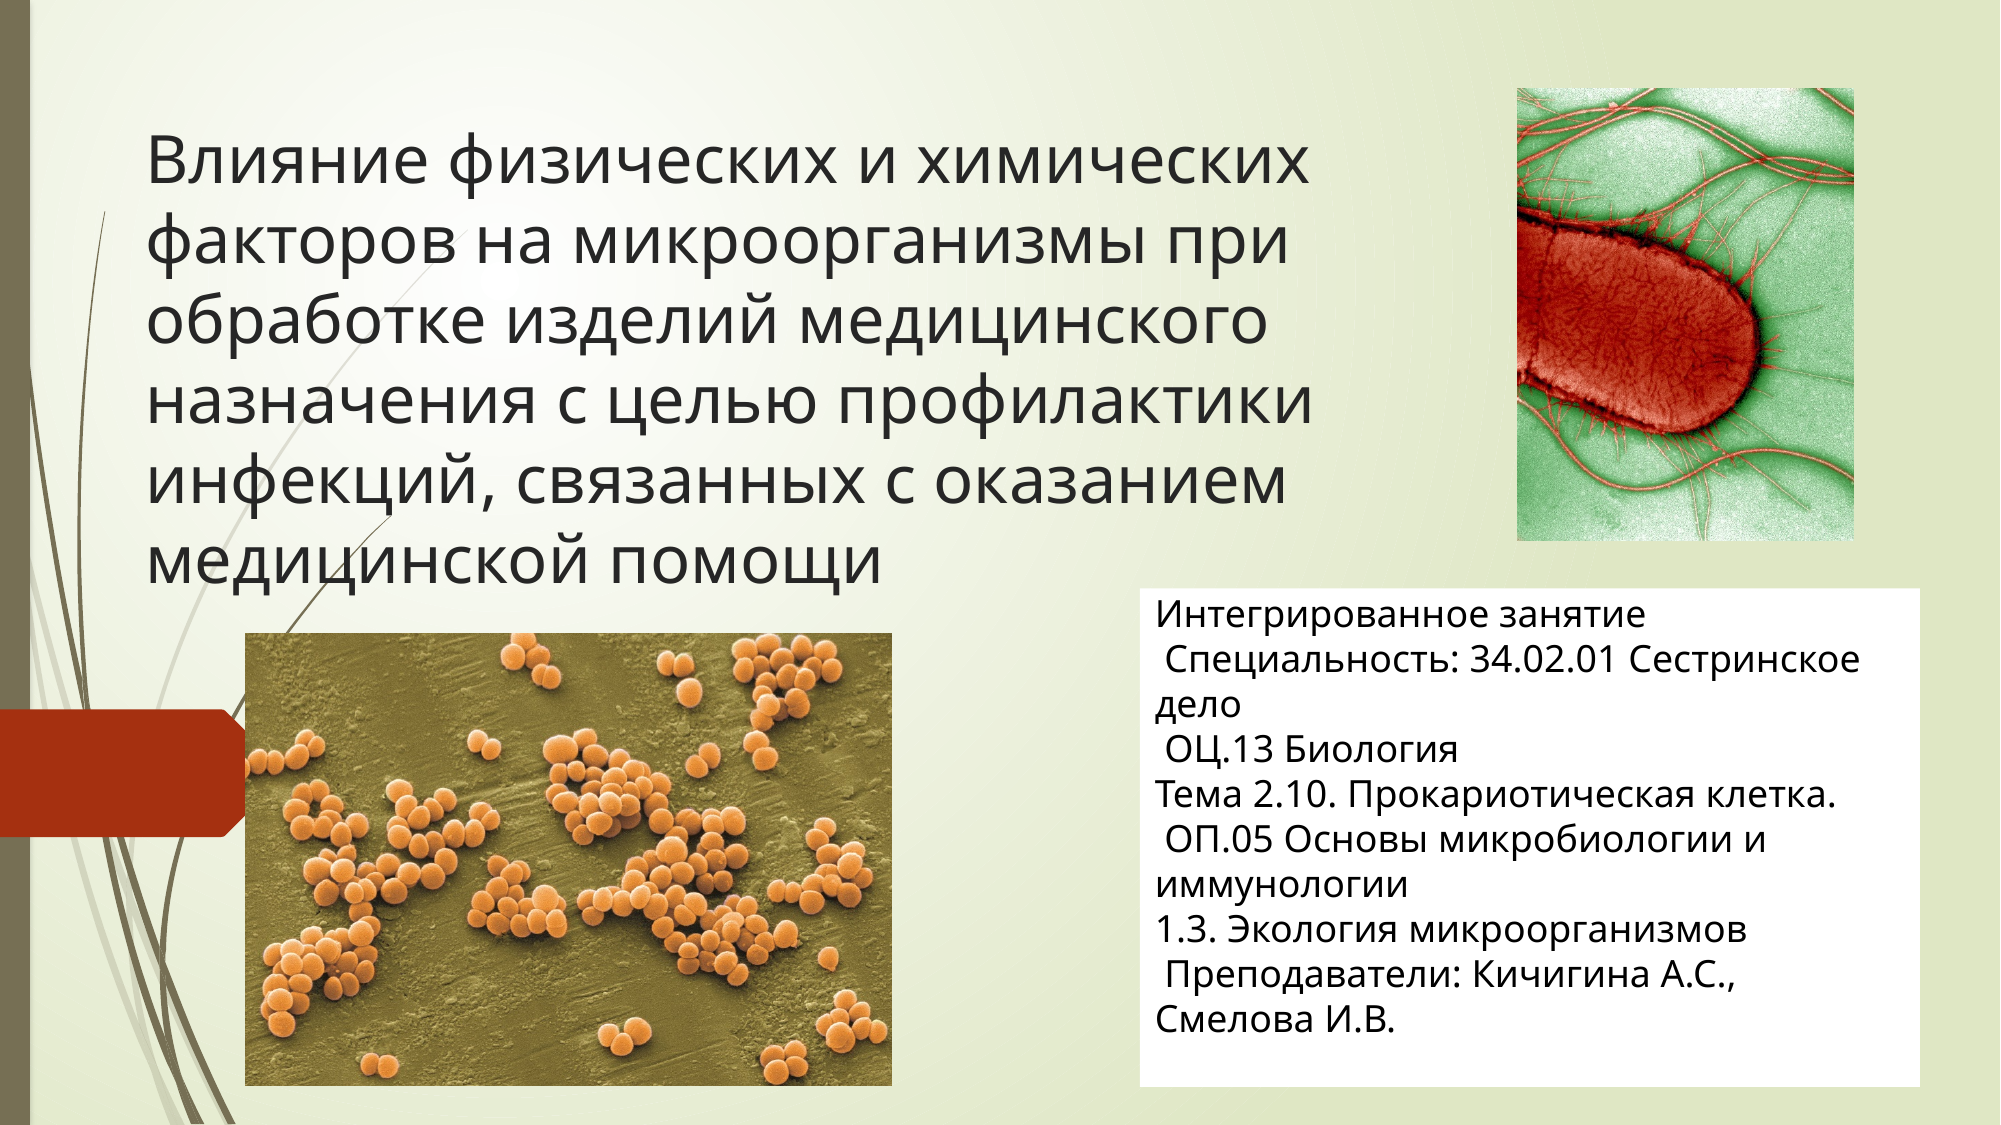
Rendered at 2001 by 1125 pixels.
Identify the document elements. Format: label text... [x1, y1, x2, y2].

text_box Интегрированное занятие Специальность: 34.02.01 Сестринское дело ОЦ.13 Биология Тема 2.10. Прокариотическая клетка. ОП.05 Основы микробиологии и иммунологии 1.3. Экология микроорганизмов Преподаватели: Кичигина А.С., Смелова И.В. [1139, 587, 1921, 1088]
title Влияние физических и химических факторов на микроорганизмы при обработке изделий медицинского назначения с целью профилактики инфекций, связанных с оказанием медицинской помощи [130, 69, 1655, 605]
picture [244, 632, 892, 1086]
picture [1517, 88, 1855, 542]
